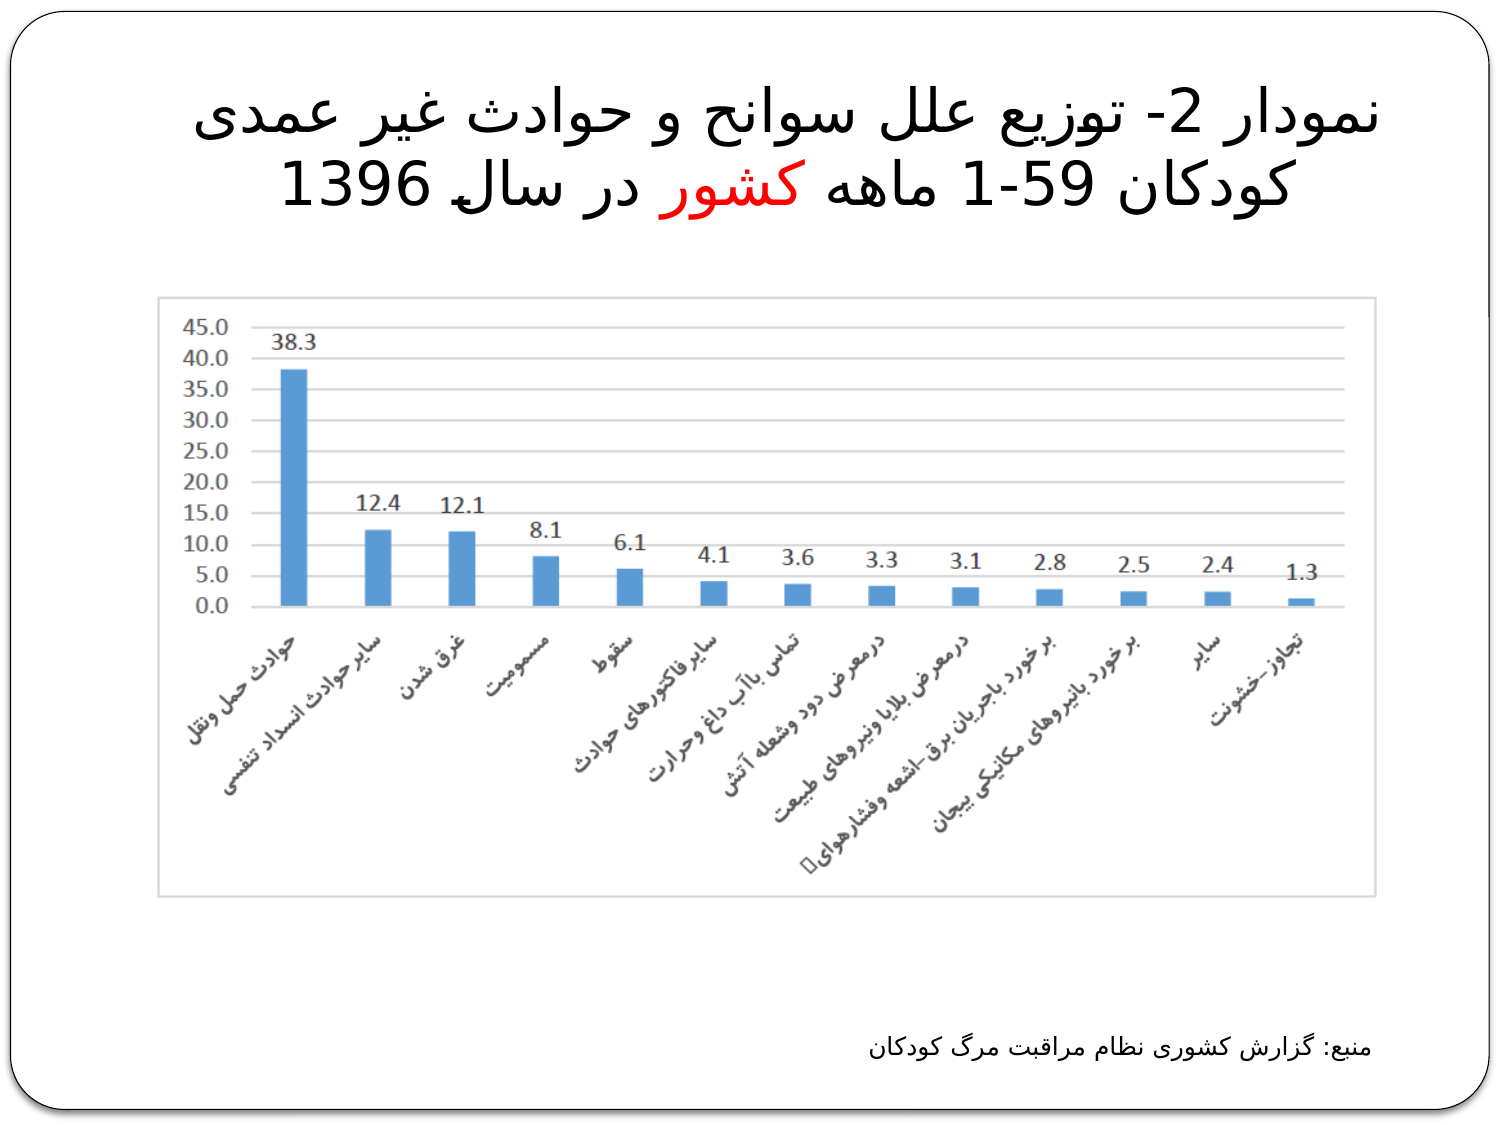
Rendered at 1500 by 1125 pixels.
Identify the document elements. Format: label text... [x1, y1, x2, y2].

title نمودار 2- توزیع علل سوانح و حوادث غیر عمدی کودکان 59-1 ماهه کشور در سال 1396 [150, 45, 1425, 233]
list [149, 278, 1389, 906]
text_box منبع: گزارش کشوری نظام مراقبت مرگ کودکان [761, 1023, 1388, 1068]
